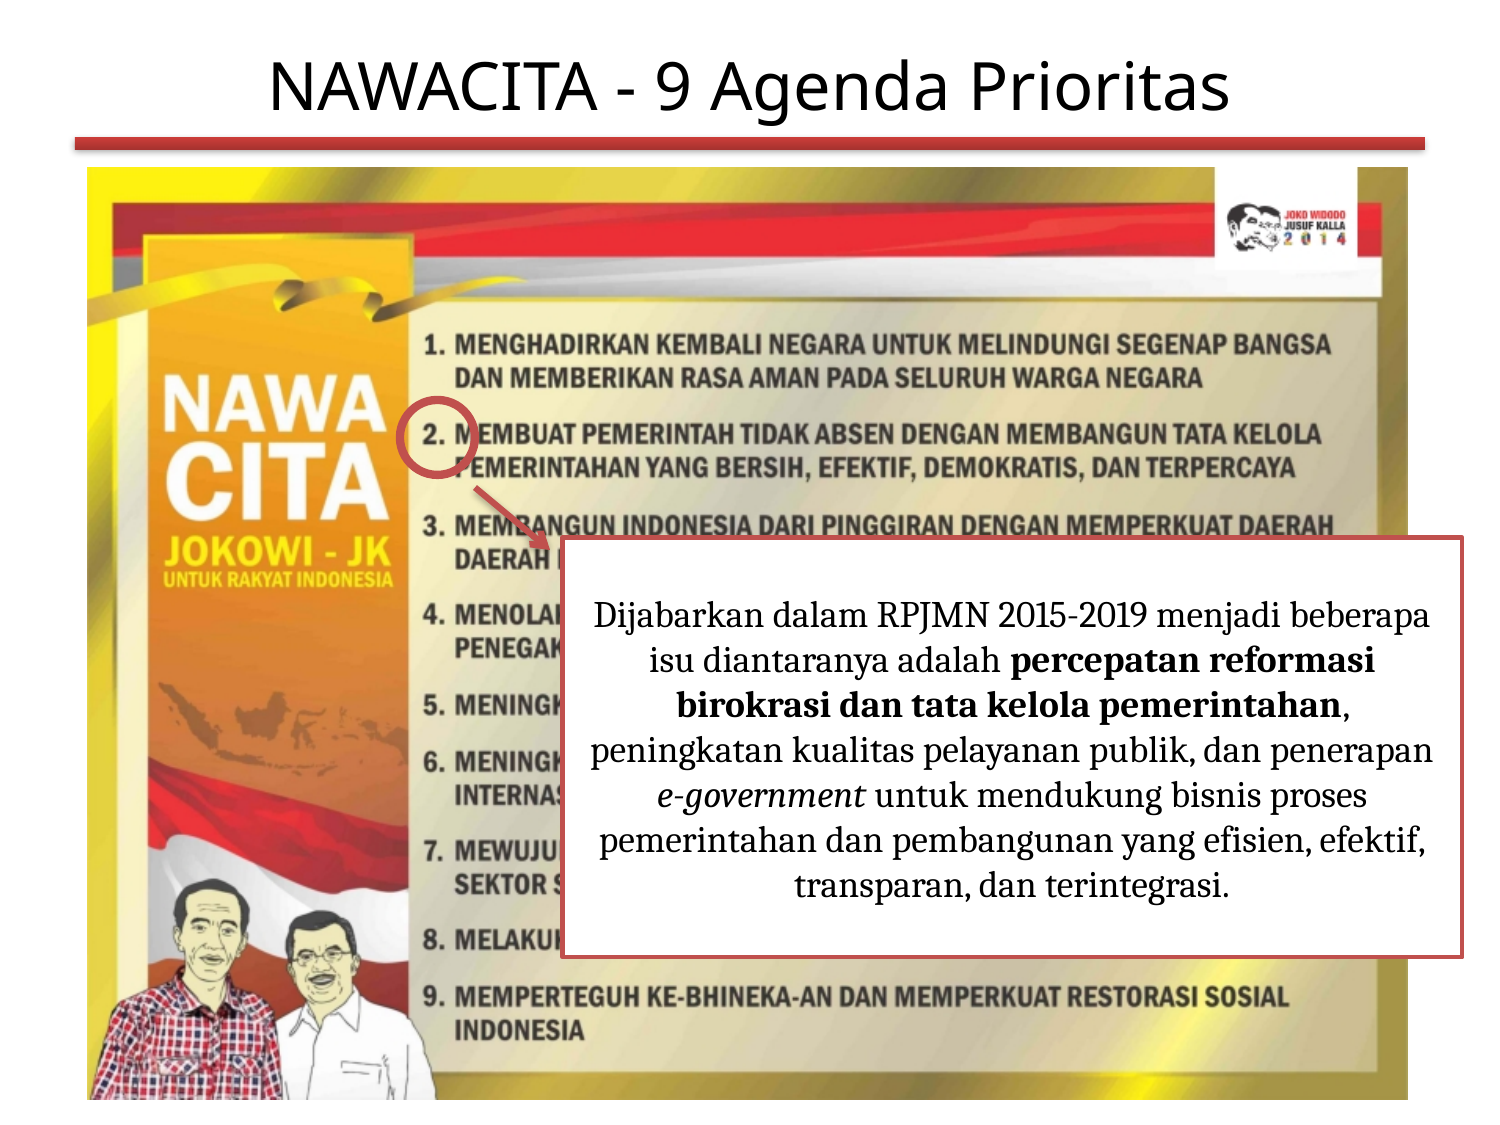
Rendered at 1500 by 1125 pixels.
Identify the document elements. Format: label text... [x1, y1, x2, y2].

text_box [474, 487, 551, 551]
text_box Dijabarkan dalam RPJMN 2015-2019 menjadi beberapa isu diantaranya adalah percepatan reformasi birokrasi dan tata kelola pemerintahan, peningkatan kualitas pelayanan publik, dan penerapan e-government untuk mendukung bisnis proses pemerintahan dan pembangunan yang efisien, efektif, transparan, dan terintegrasi. [1413, 535, 1464, 959]
picture [87, 166, 1408, 1101]
text_box [74, 137, 1425, 150]
title NAWACITA - 9 Agenda Prioritas [75, 37, 1425, 130]
